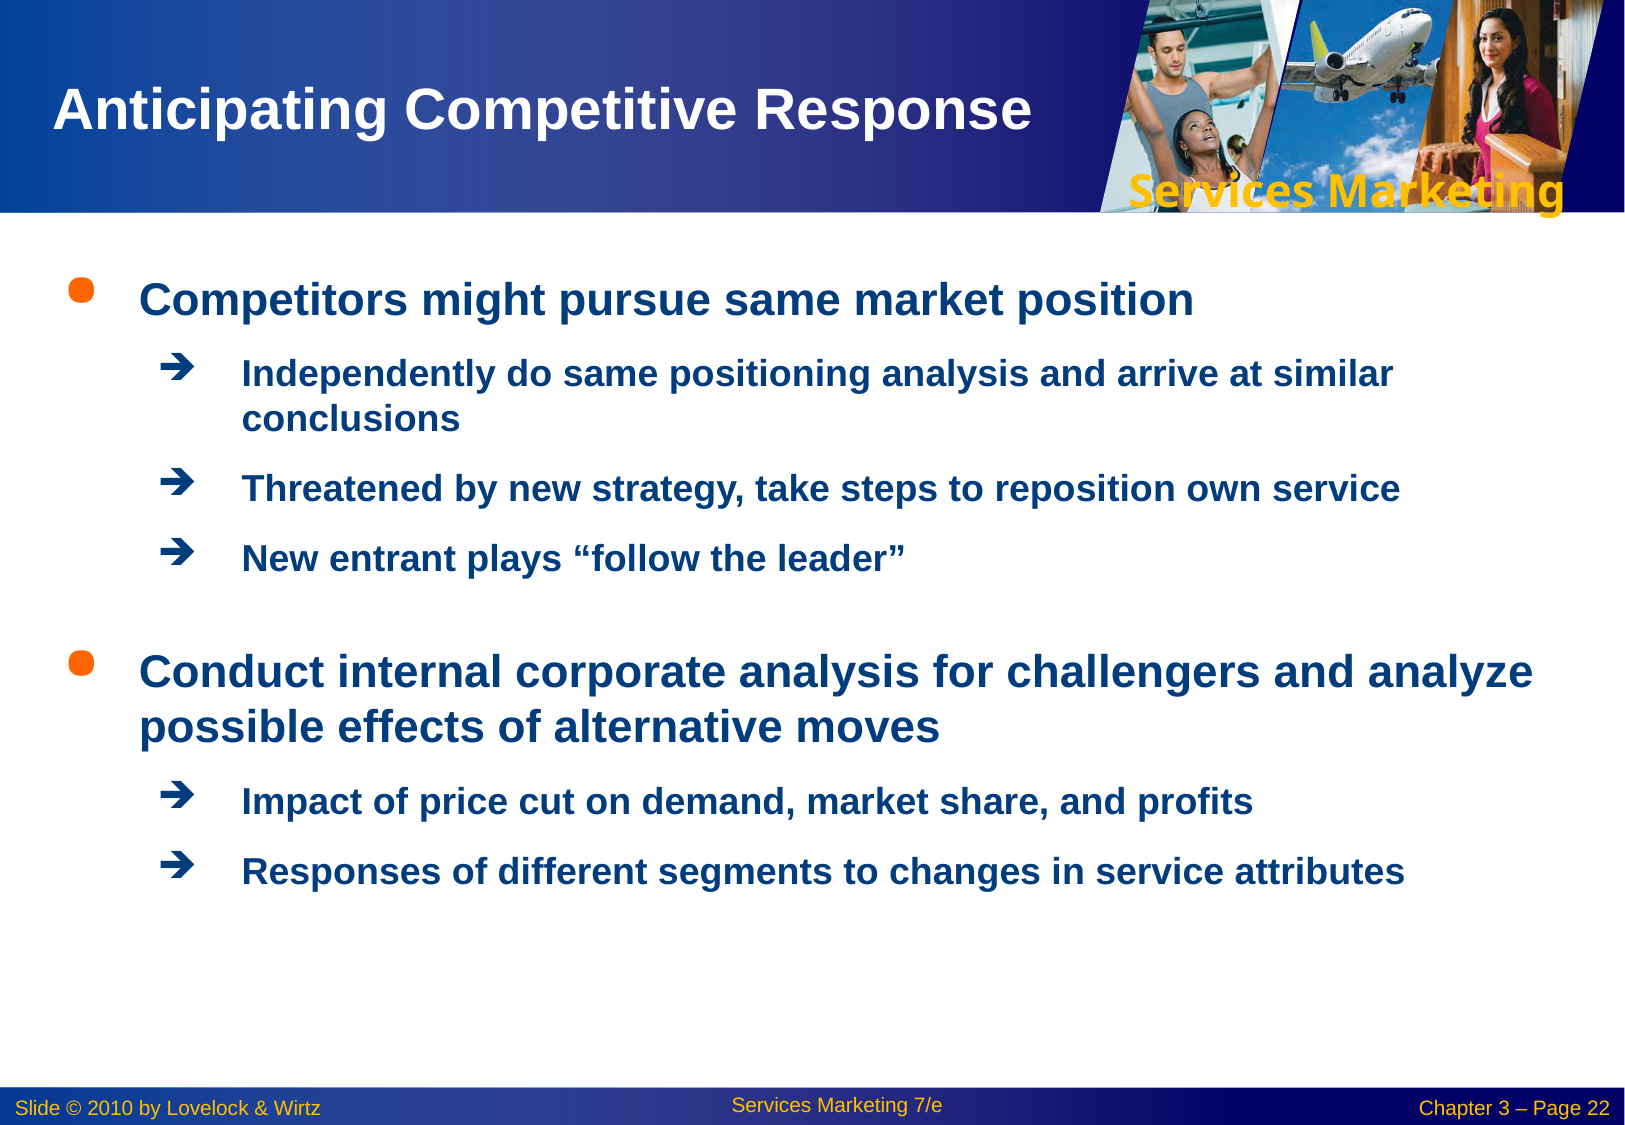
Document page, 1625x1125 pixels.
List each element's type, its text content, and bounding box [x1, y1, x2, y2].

list Competitors might pursue same market position Independently do same positioning analysis and arrive at similar conclusions Threatened by new strategy, take steps to reposition own service New entrant plays “follow the leader” Conduct internal corporate analysis for challengers and analyze possible effects of alternative moves Impact of price cut on demand, market share, and profits Responses of different segments to changes in service attributes [49, 261, 1588, 1051]
title Anticipating Competitive Response [36, 37, 1088, 176]
picture [1162, 186, 1172, 192]
picture [1100, 0, 1604, 213]
picture [1546, 187, 1556, 202]
